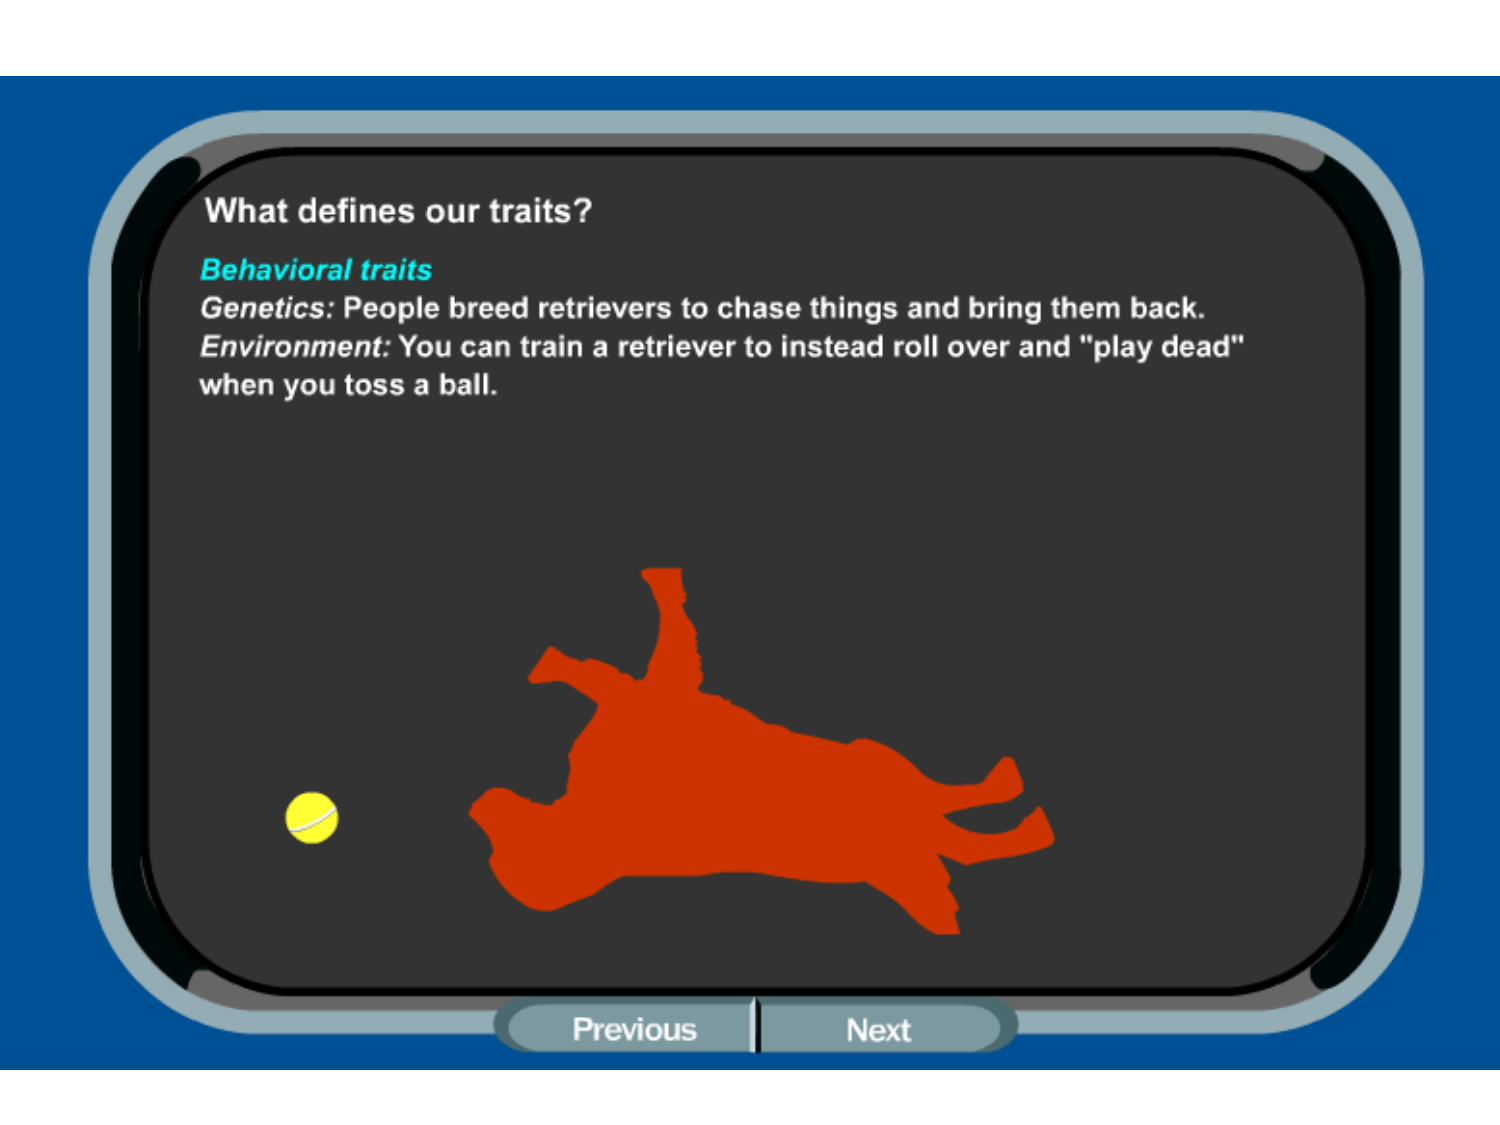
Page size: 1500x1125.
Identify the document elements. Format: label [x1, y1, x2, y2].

picture [0, 76, 1500, 1070]
